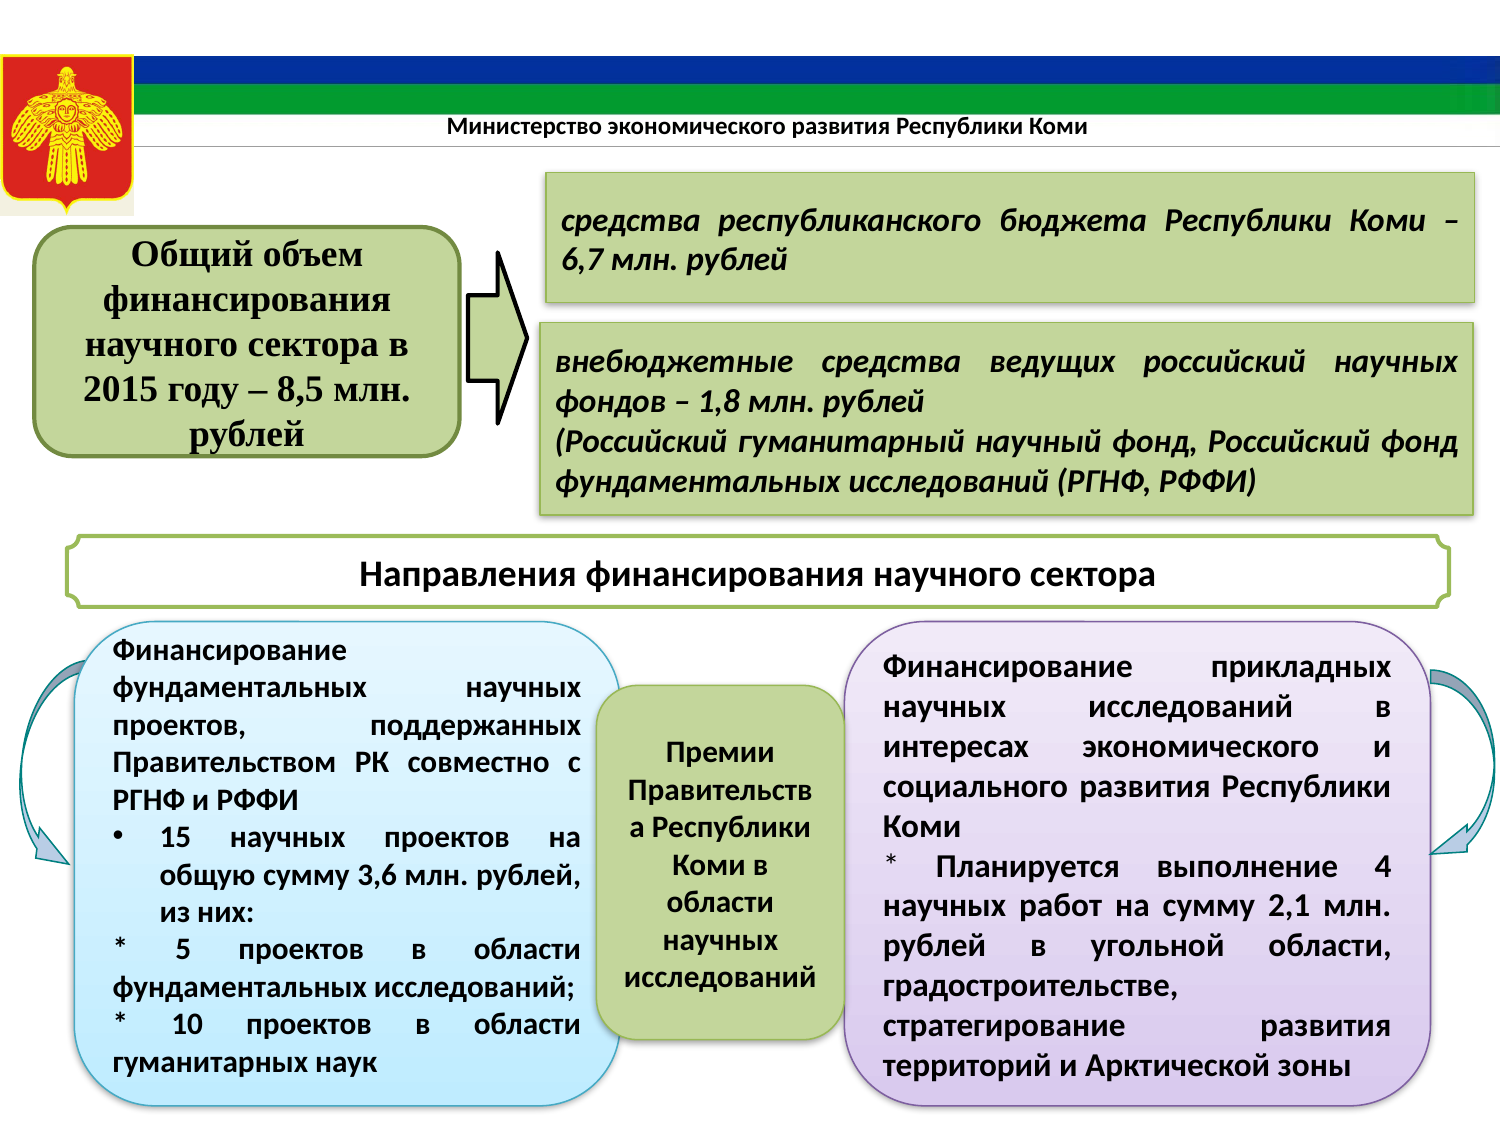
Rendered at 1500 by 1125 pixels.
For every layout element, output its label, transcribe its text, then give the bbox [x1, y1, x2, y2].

picture [0, 54, 1500, 216]
text_box Финансирование прикладных научных исследований в интересах экономического и социального развития Республики Коми * Планируется выполнение 4 научных работ на сумму 2,1 млн. рублей в угольной области, градостроительстве, стратегирование развития территорий и Арктической зоны [843, 620, 1432, 1107]
text_box [19, 662, 79, 865]
text_box [465, 250, 530, 426]
text_box Финансирование фундаментальных научных проектов, поддержанных Правительством РК совместно с РГНФ и РФФИ 15 научных проектов на общую сумму 3,6 млн. рублей, из них: * 5 проектов в области фундаментальных исследований; * 10 проектов в области гуманитарных наук [73, 620, 620, 1107]
text_box Общий объем финансирования научного сектора в 2015 году – 8,5 млн. рублей [32, 224, 462, 459]
text_box Премии Правительства Республики Коми в области научных исследований [595, 684, 846, 1041]
text_box средства республиканского бюджета Республики Коми – 6,7 млн. рублей [545, 172, 1475, 303]
text_box [1430, 670, 1495, 855]
text_box Направления финансирования научного сектора [64, 533, 1452, 609]
text_box внебюджетные средства ведущих российский научных фондов – 1,8 млн. рублей (Российский гуманитарный научный фонд, Российский фонд фундаментальных исследований (РГНФ, РФФИ) [539, 322, 1474, 516]
